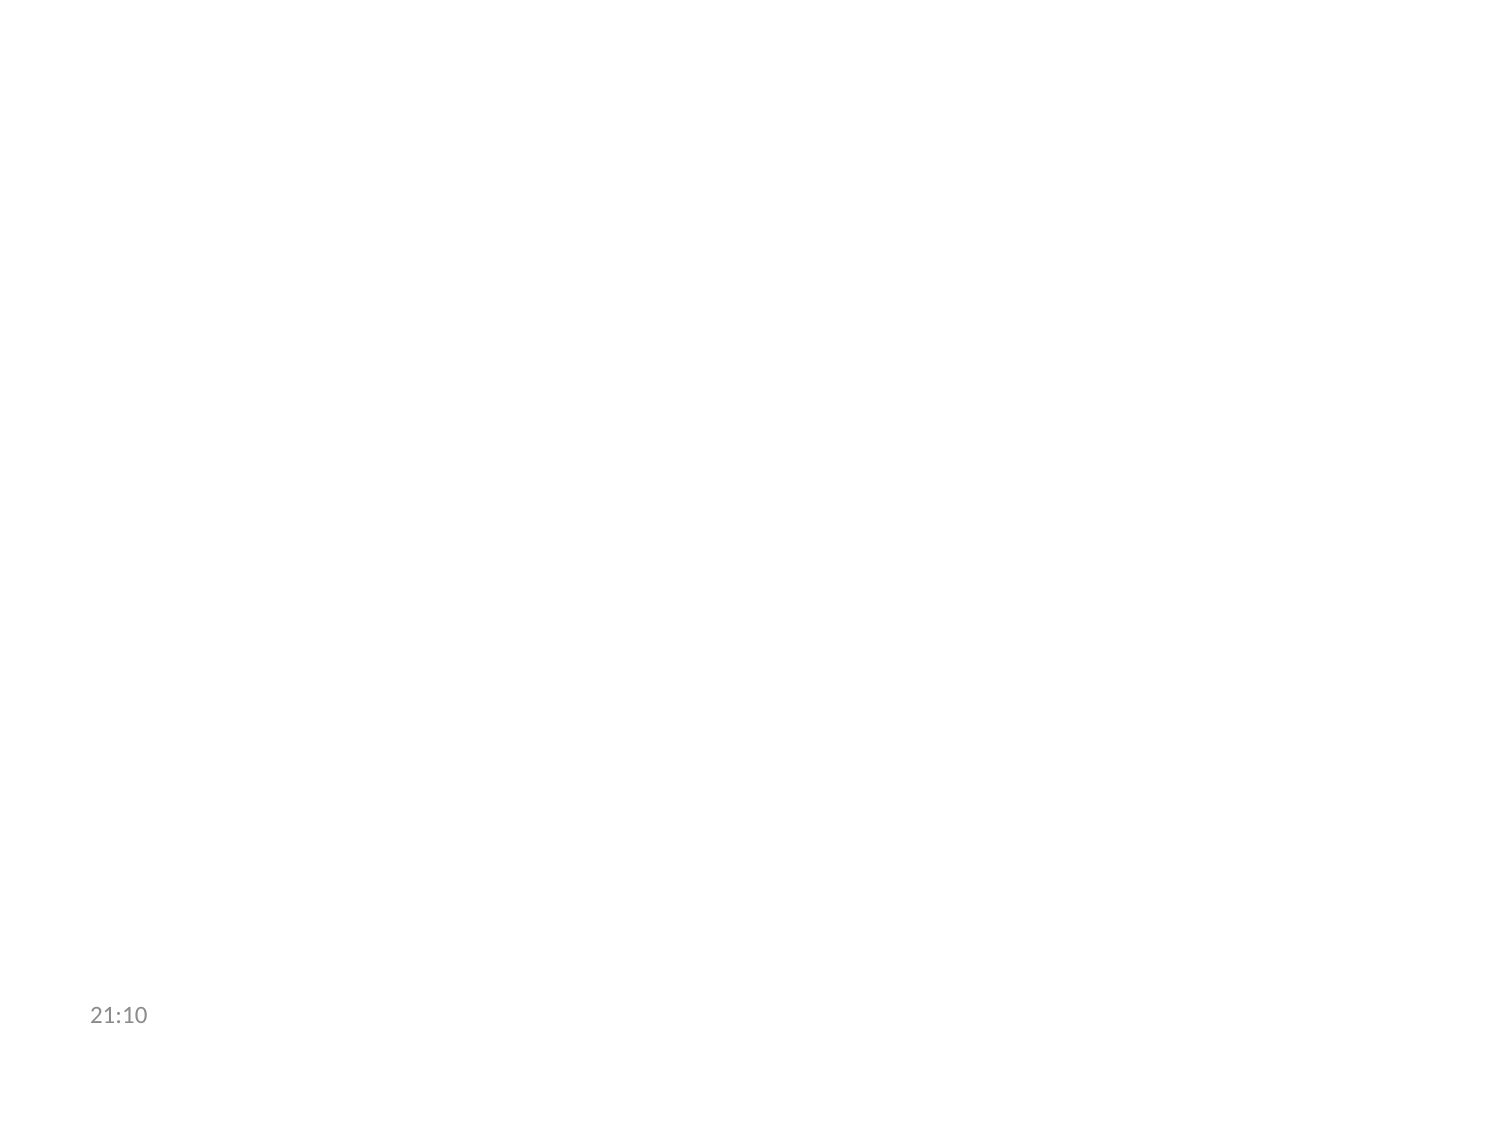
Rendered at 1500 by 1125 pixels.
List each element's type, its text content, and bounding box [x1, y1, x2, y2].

text_box 15:35 [75, 983, 425, 1044]
